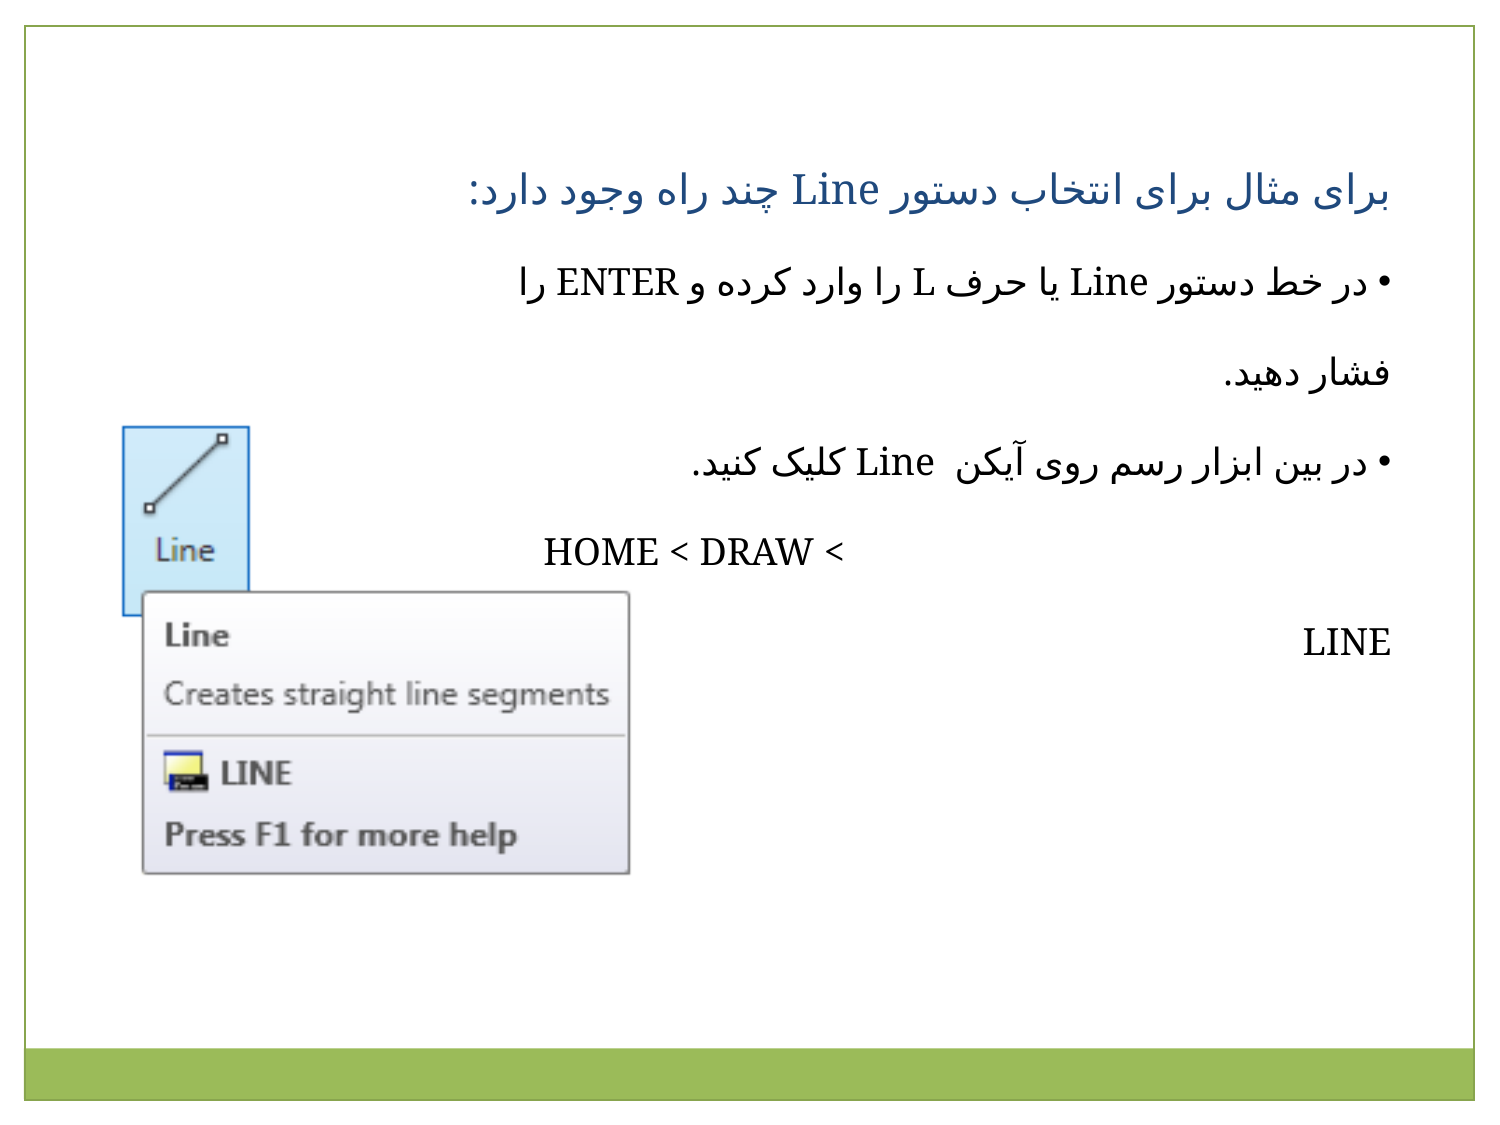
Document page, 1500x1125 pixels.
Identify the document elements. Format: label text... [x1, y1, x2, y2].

picture [116, 421, 641, 884]
text_box برای مثال برای انتخاب دستور Line چند راه وجود دارد: در خط دستور Line یا حرف L را وارد کرده و ENTER را فشار دهید. در بین ابزار رسم روی آیکن Line کلیک کنید. HOME < DRAW < LINE [433, 105, 1407, 671]
